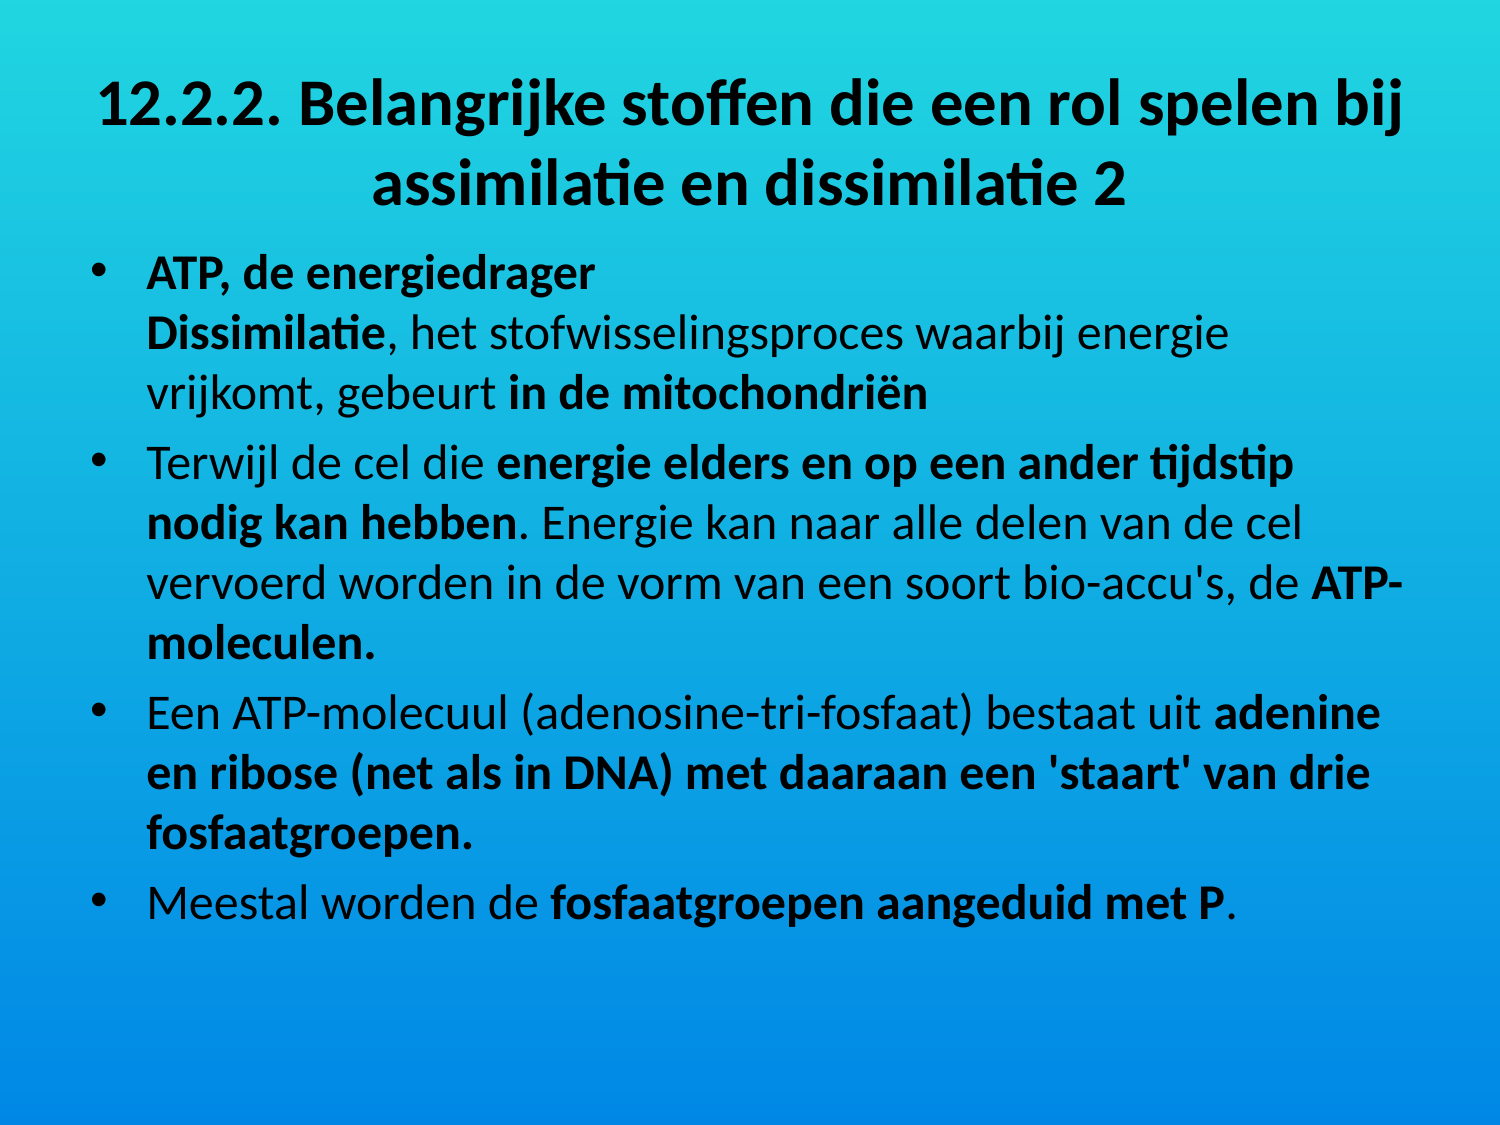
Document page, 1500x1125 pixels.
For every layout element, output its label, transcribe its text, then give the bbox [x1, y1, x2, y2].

title 12.2.2. Belangrijke stoffen die een rol spelen bij assimilatie en dissimilatie 2 [75, 45, 1425, 231]
list ATP, de energiedrager Dissimilatie, het stofwisselingsproces waarbij energie vrijkomt, gebeurt in de mitochondriën Terwijl de cel die energie elders en op een ander tijdstip nodig kan hebben. Energie kan naar alle delen van de cel vervoerd worden in de vorm van een soort bio-accu's, de ATP-moleculen. Een ATP-molecuul (adenosine-tri-fosfaat) bestaat uit adenine en ribose (net als in DNA) met daaraan een 'staart' van drie fosfaatgroepen. Meestal worden de fosfaatgroepen aangeduid met P. [75, 231, 1425, 1083]
